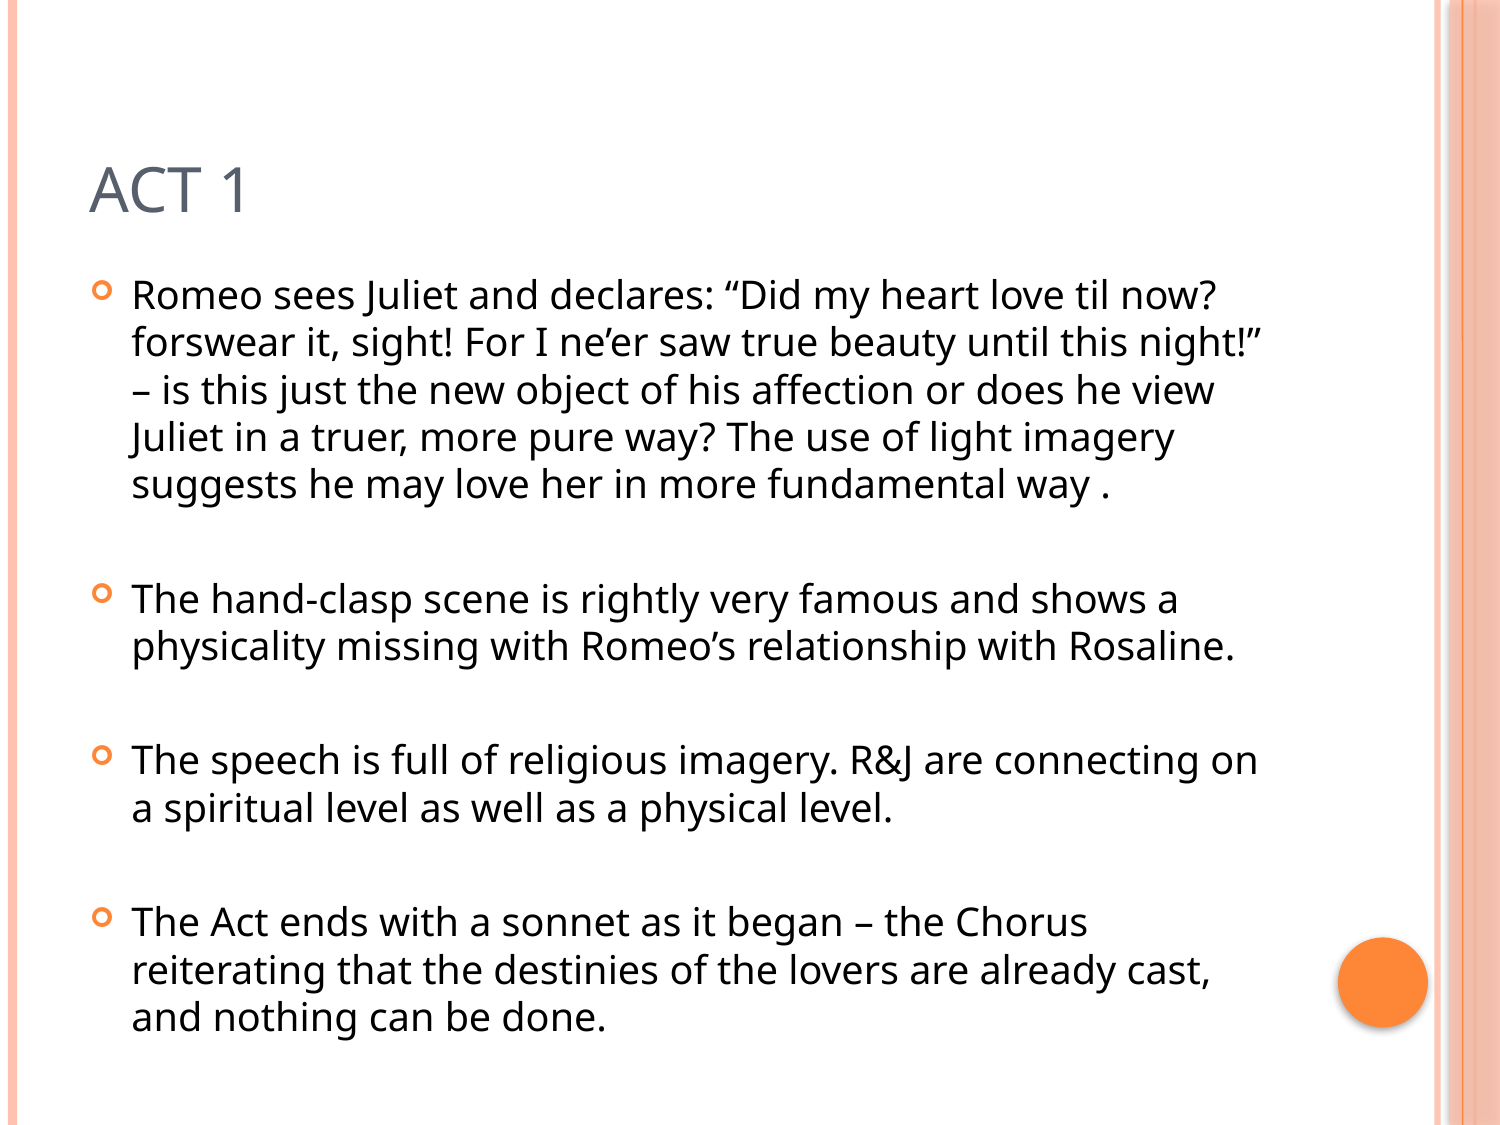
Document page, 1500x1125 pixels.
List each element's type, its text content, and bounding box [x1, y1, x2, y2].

title Act 1 [75, 45, 1300, 233]
list Romeo sees Juliet and declares: “Did my heart love til now? forswear it, sight! For I ne’er saw true beauty until this night!” – is this just the new object of his affection or does he view Juliet in a truer, more pure way? The use of light imagery suggests he may love her in more fundamental way . The hand-clasp scene is rightly very famous and shows a physicality missing with Romeo’s relationship with Rosaline. The speech is full of religious imagery. R&J are connecting on a spiritual level as well as a physical level. The Act ends with a sonnet as it began – the Chorus reiterating that the destinies of the lovers are already cast, and nothing can be done. [75, 262, 1300, 1062]
